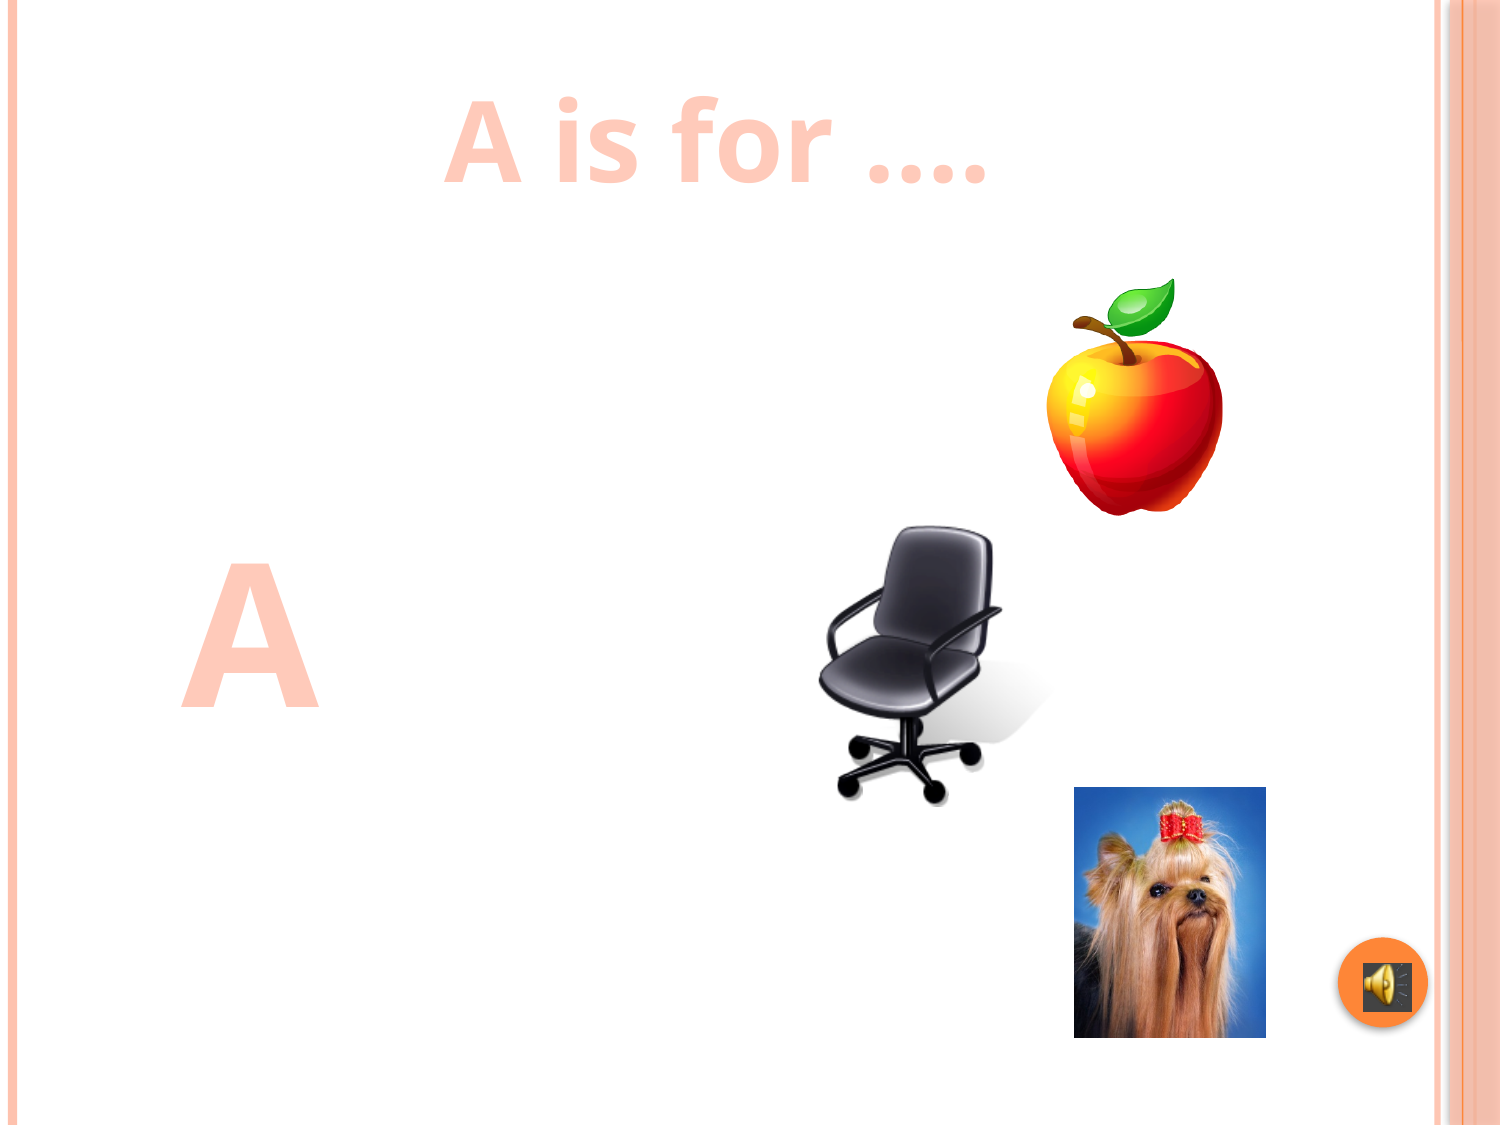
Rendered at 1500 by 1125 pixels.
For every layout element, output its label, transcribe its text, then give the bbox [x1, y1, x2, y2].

picture [799, 274, 1267, 1038]
text_box A [125, 499, 375, 755]
text_box A is for …. [429, 62, 1008, 213]
picture [1361, 961, 1414, 1013]
